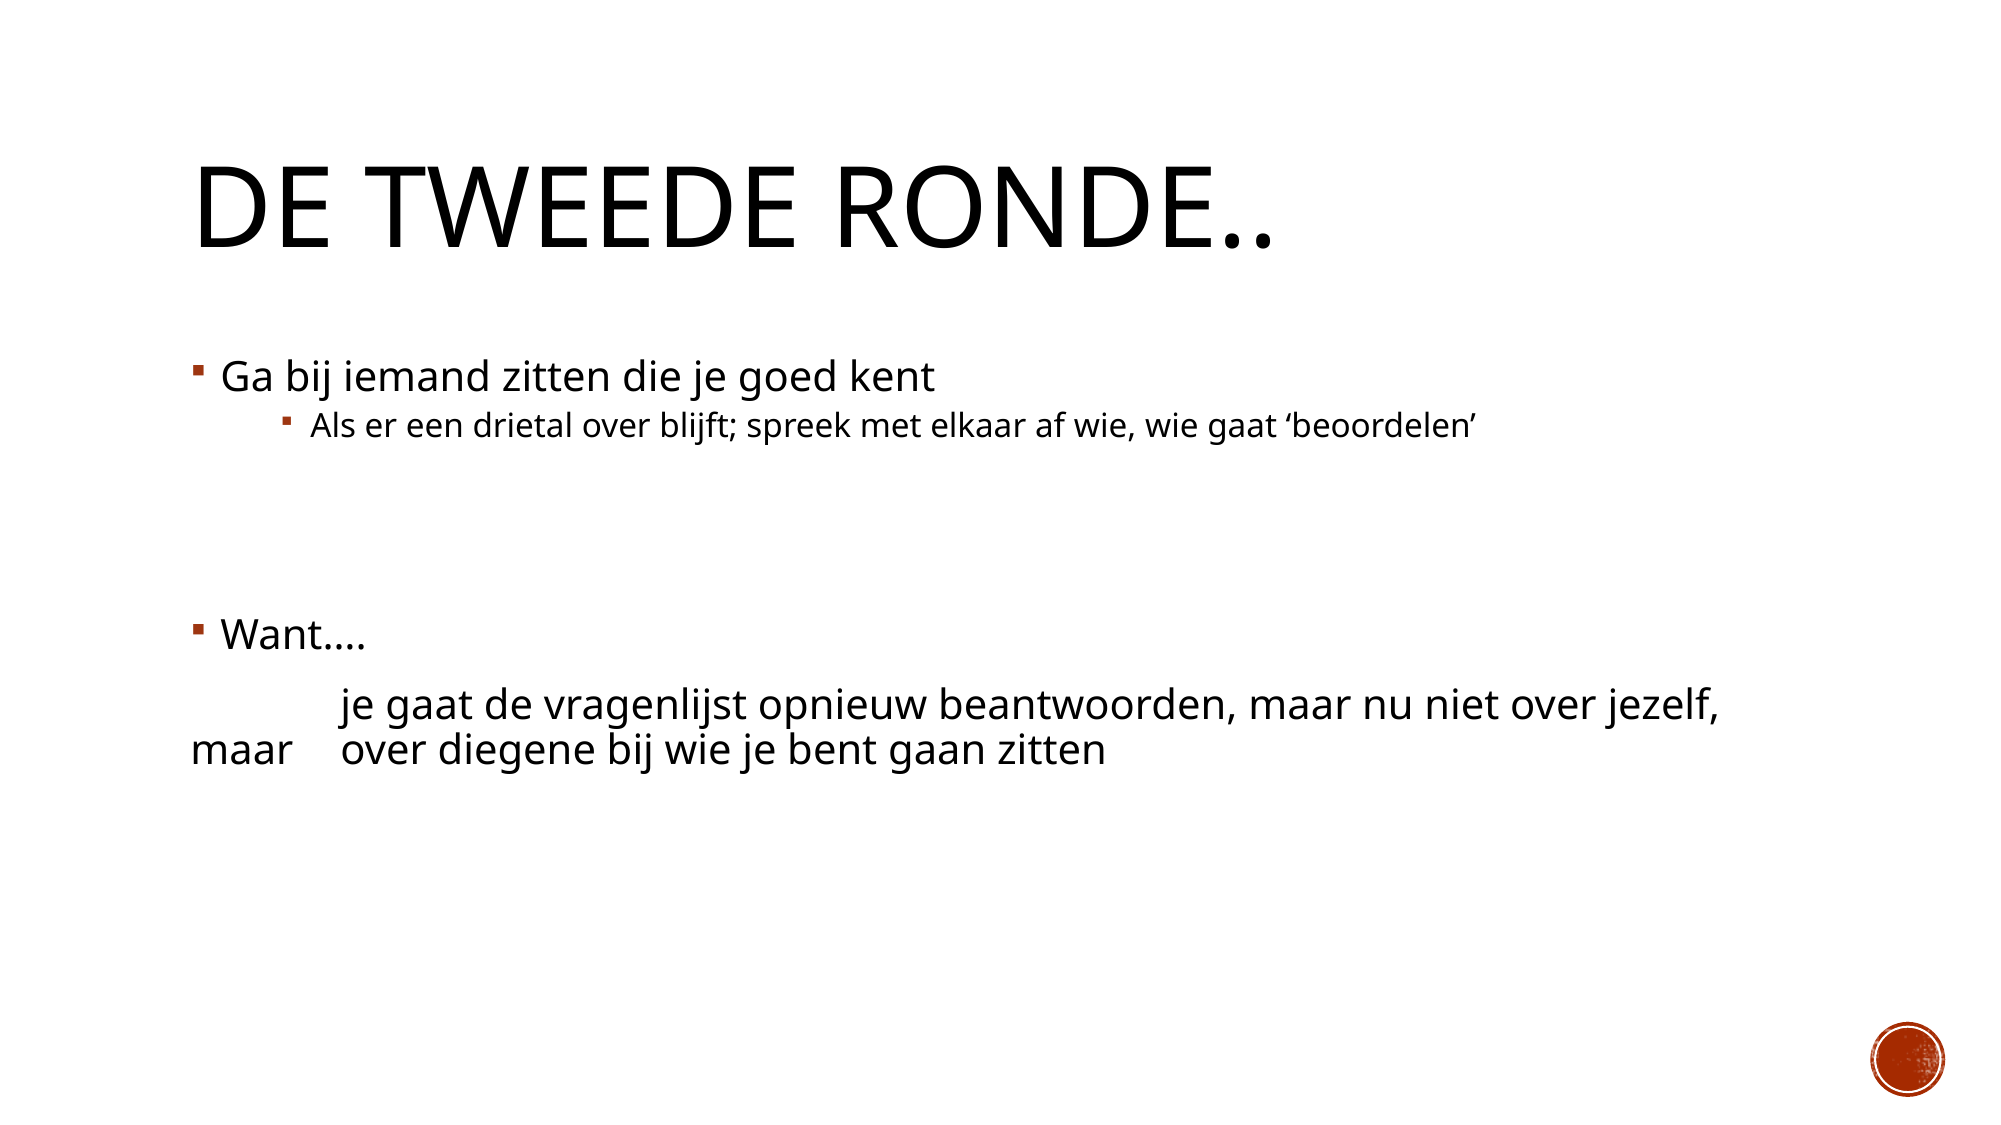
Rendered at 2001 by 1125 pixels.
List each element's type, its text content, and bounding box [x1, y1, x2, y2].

list Ga bij iemand zitten die je goed kent Als er een drietal over blijft; spreek met elkaar af wie, wie gaat ‘beoordelen’ Want…. je gaat de vragenlijst opnieuw beantwoorden, maar nu niet over jezelf, maar over diegene bij wie je bent gaan zitten [175, 348, 1826, 1013]
title De tweede ronde.. [175, 79, 1826, 344]
